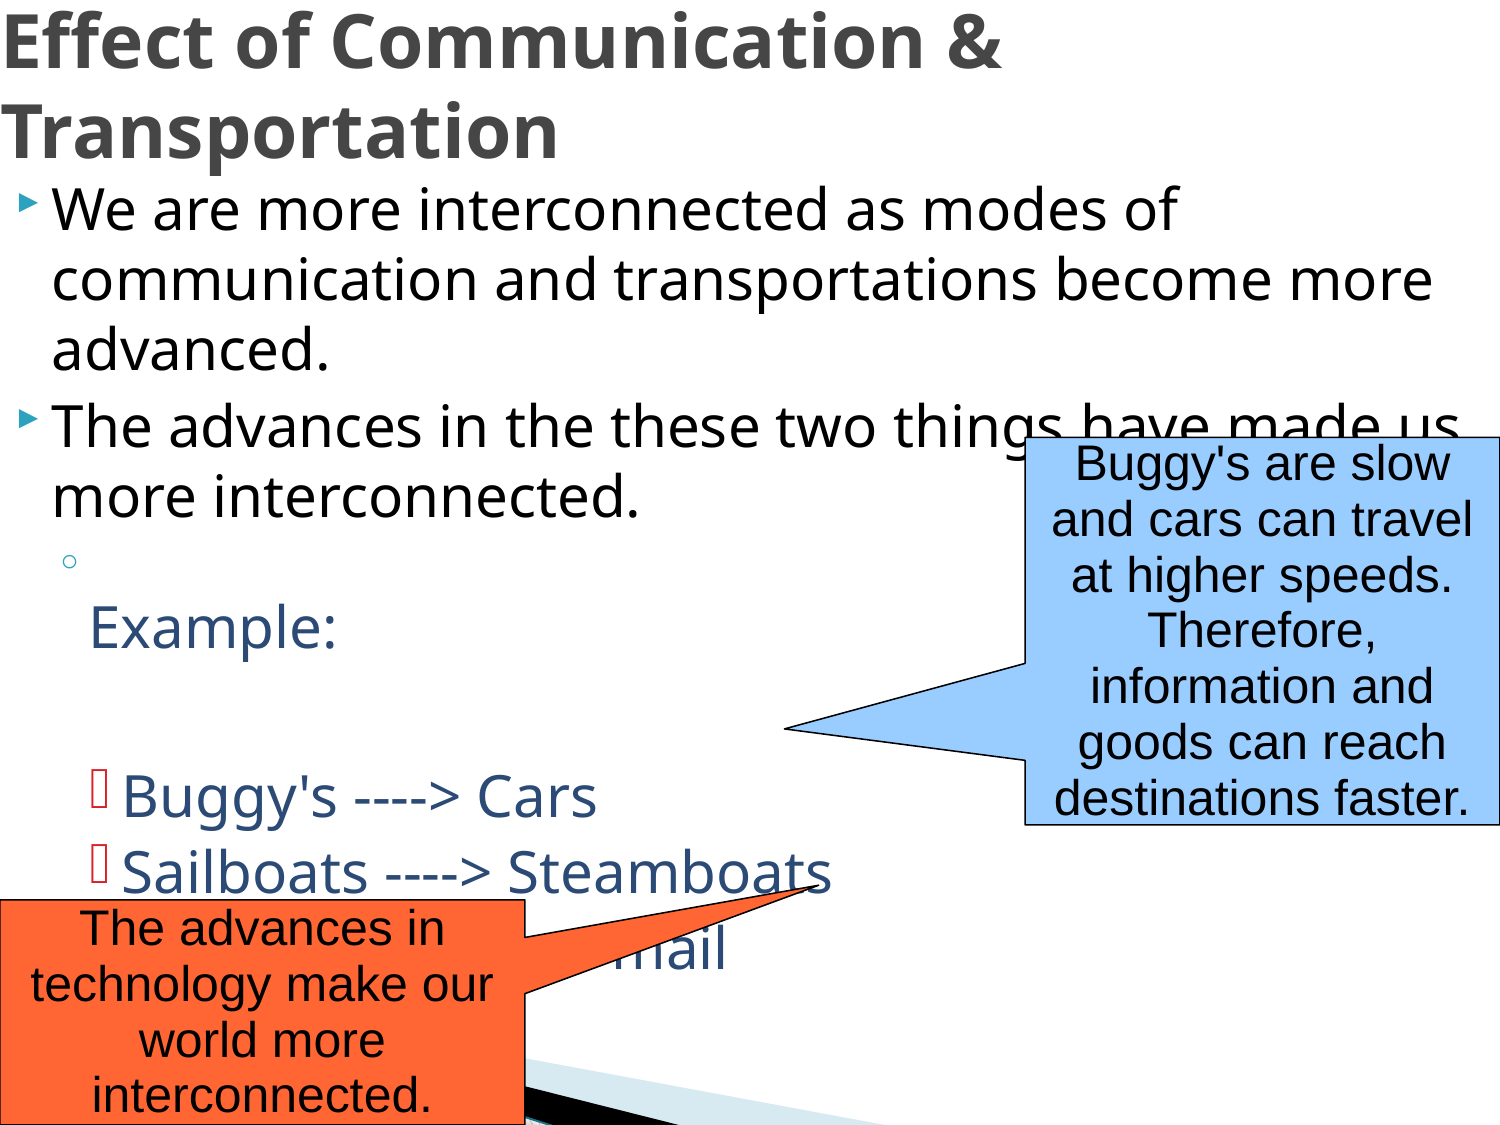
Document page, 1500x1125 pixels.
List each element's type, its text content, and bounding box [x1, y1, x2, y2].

text_box The advances in technology make our world more interconnected. [0, 885, 819, 1125]
list We are more interconnected as modes of communication and transportations become more advanced. The advances in the these two things have made us more interconnected. Example: Buggy's ----> Cars Sailboats ----> Steamboats Postal mail ----> e-mail [0, 188, 1500, 988]
title Effect of Communication & Transportation [0, 0, 1500, 188]
text_box Buggy's are slow and cars can travel at higher speeds. Therefore, information and goods can reach destinations faster. [784, 437, 1500, 825]
